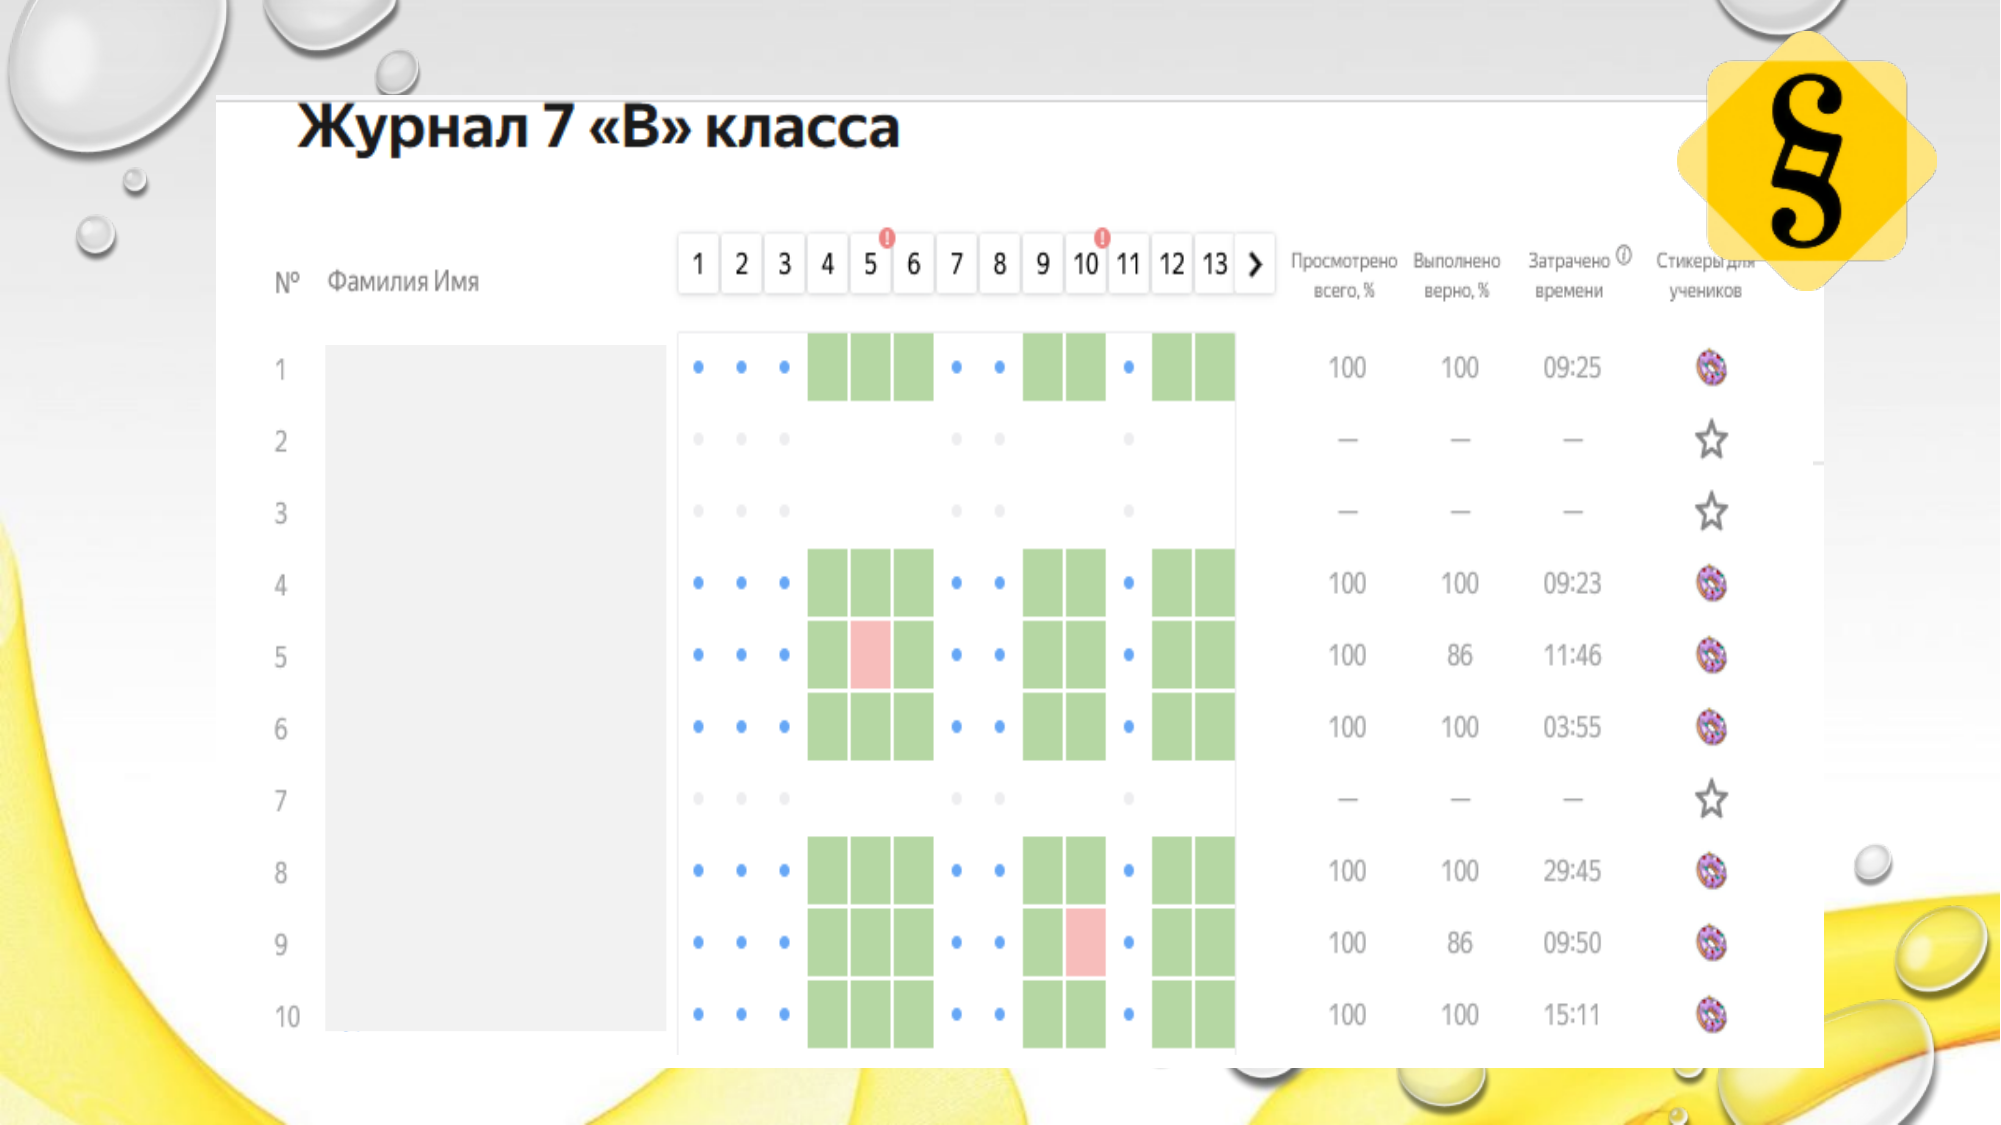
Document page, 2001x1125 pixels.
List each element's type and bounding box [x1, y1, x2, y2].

picture [0, 0, 2000, 1125]
text_box [222, 209, 1813, 1055]
